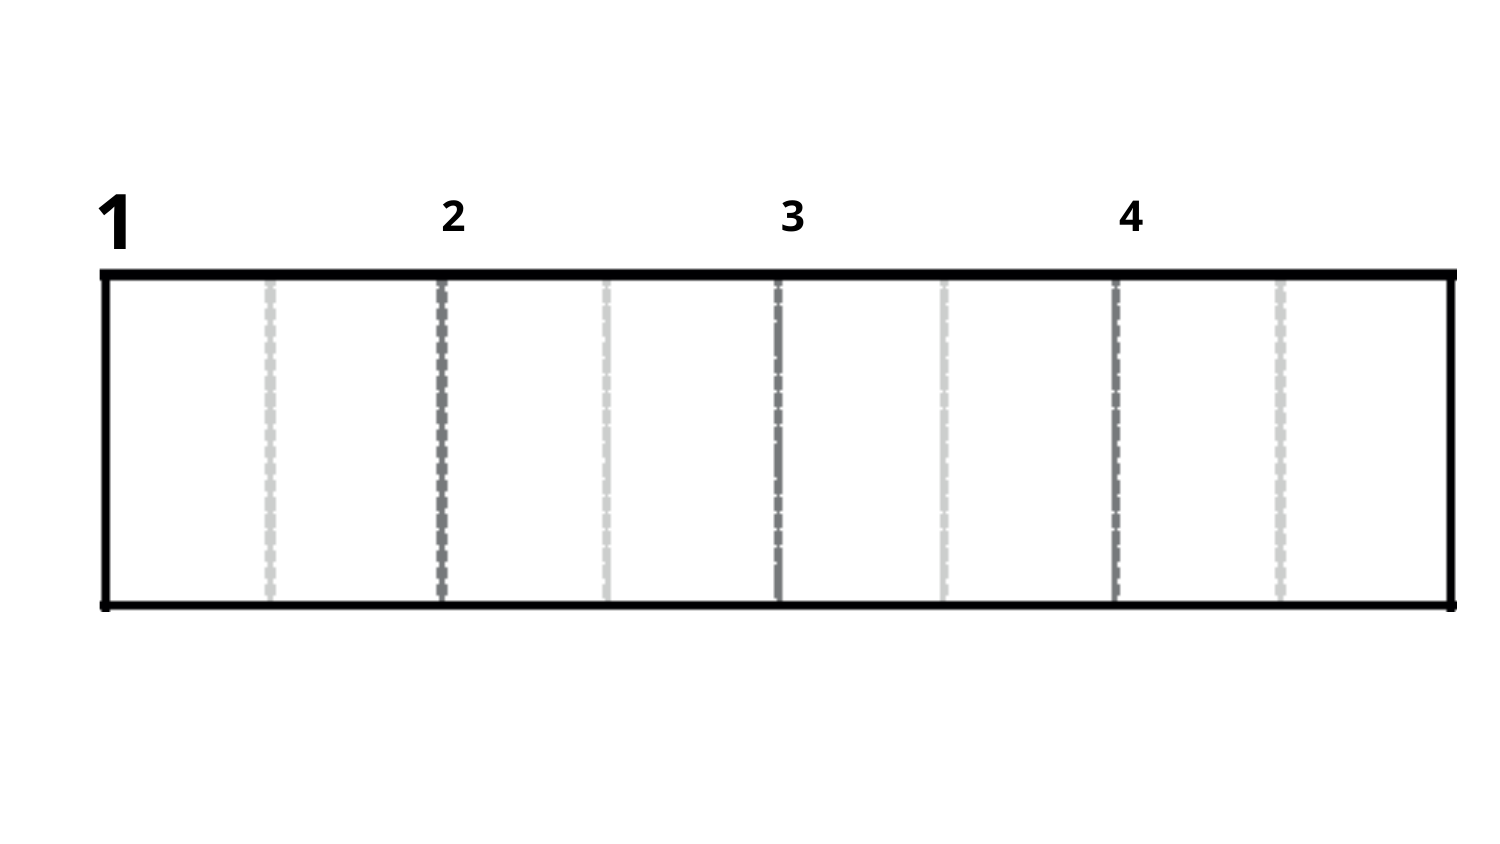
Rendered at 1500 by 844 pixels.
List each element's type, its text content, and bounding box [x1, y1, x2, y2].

text_box 4 [1020, 162, 1242, 262]
picture [99, 263, 1458, 612]
text_box 3 [682, 162, 904, 262]
text_box 1 [5, 142, 227, 296]
text_box 2 [343, 162, 564, 262]
